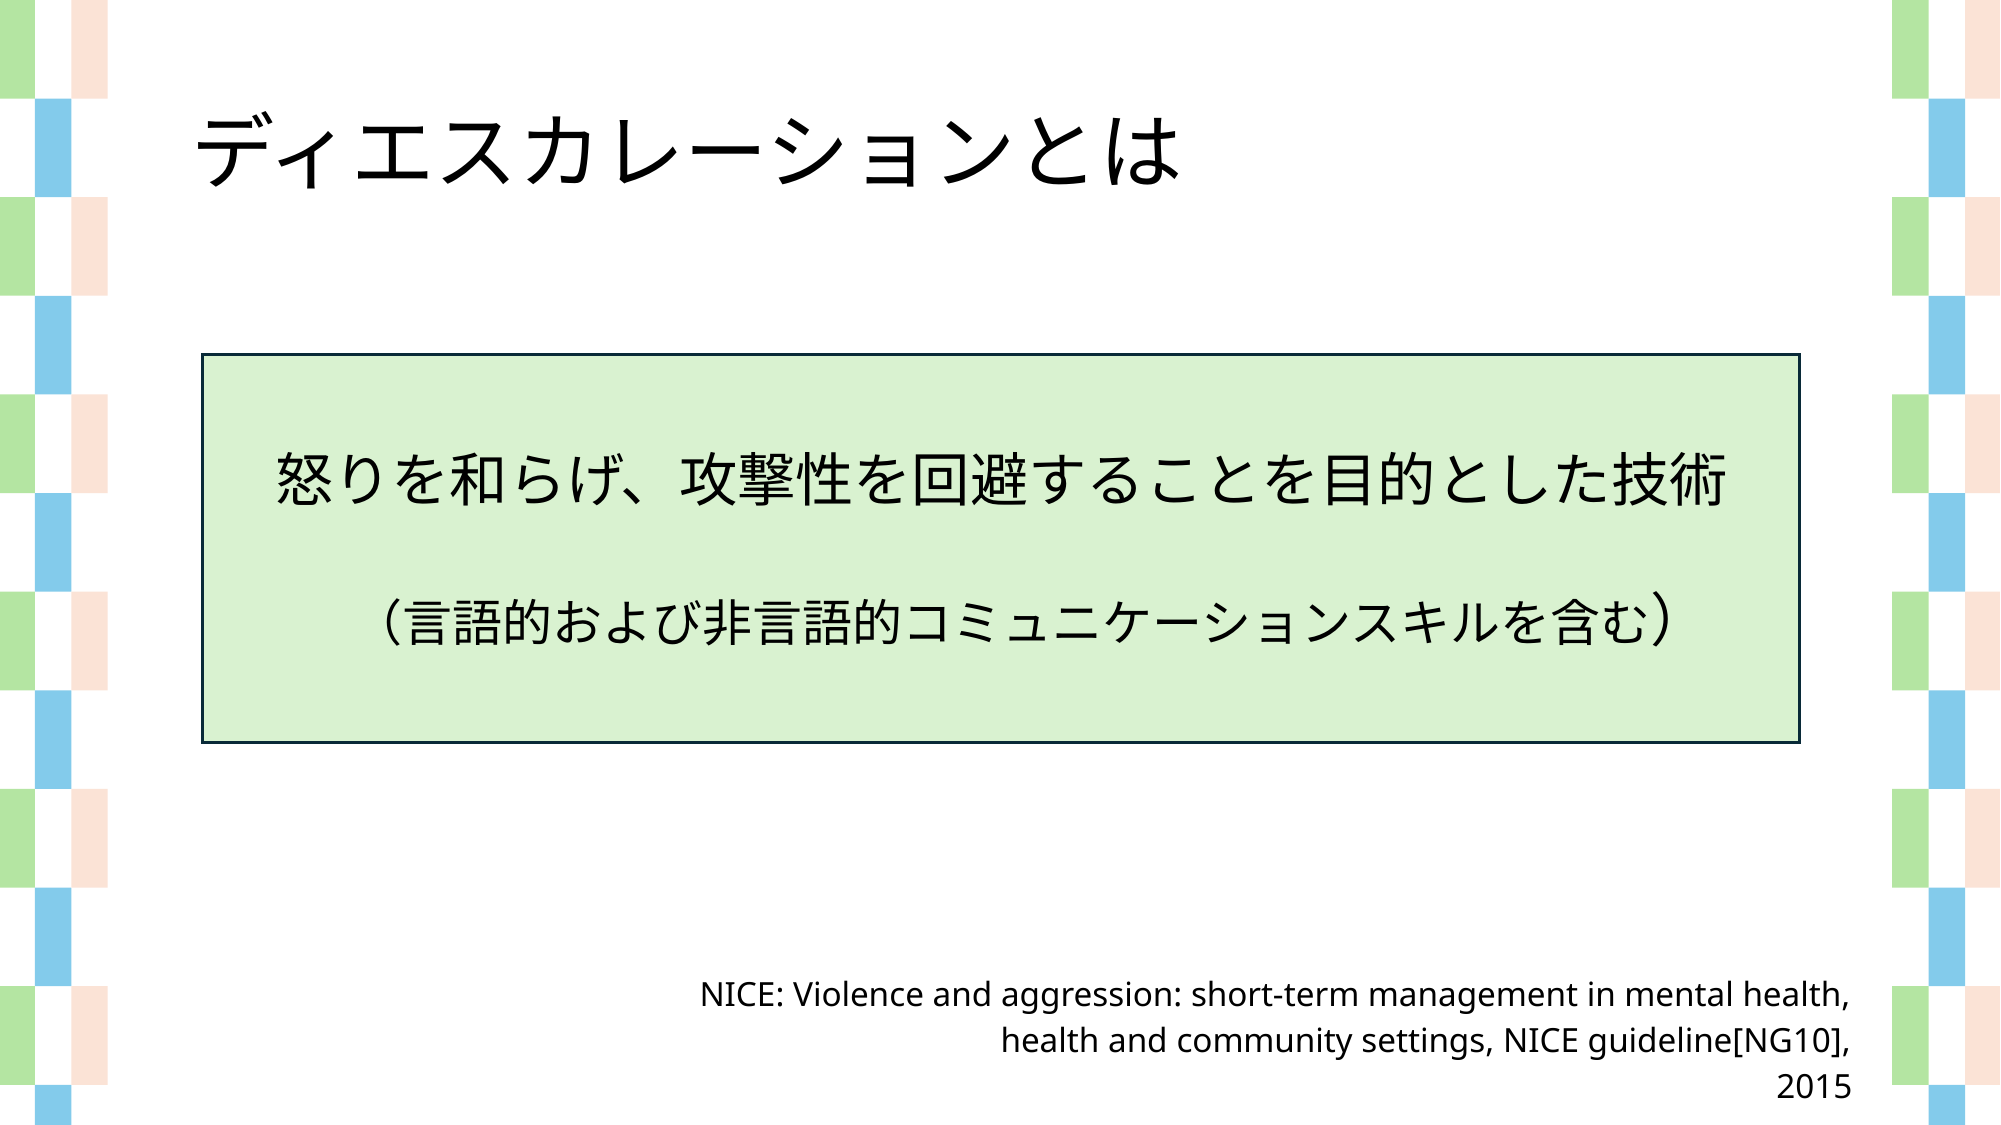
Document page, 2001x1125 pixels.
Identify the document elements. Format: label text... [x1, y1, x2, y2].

text_box ディエスカレーションとは [176, 91, 1891, 207]
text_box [0, 0, 109, 1125]
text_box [1891, 0, 2000, 1125]
text_box 怒りを和らげ、攻撃性を回避することを目的とした技術 （言語的および非言語的コミュニケーションスキルを含む） [201, 353, 1801, 744]
text_box NICE: Violence and aggression: short-term management in mental health, health and community settings, NICE guideline[NG10], 2015 [173, 969, 1868, 1103]
